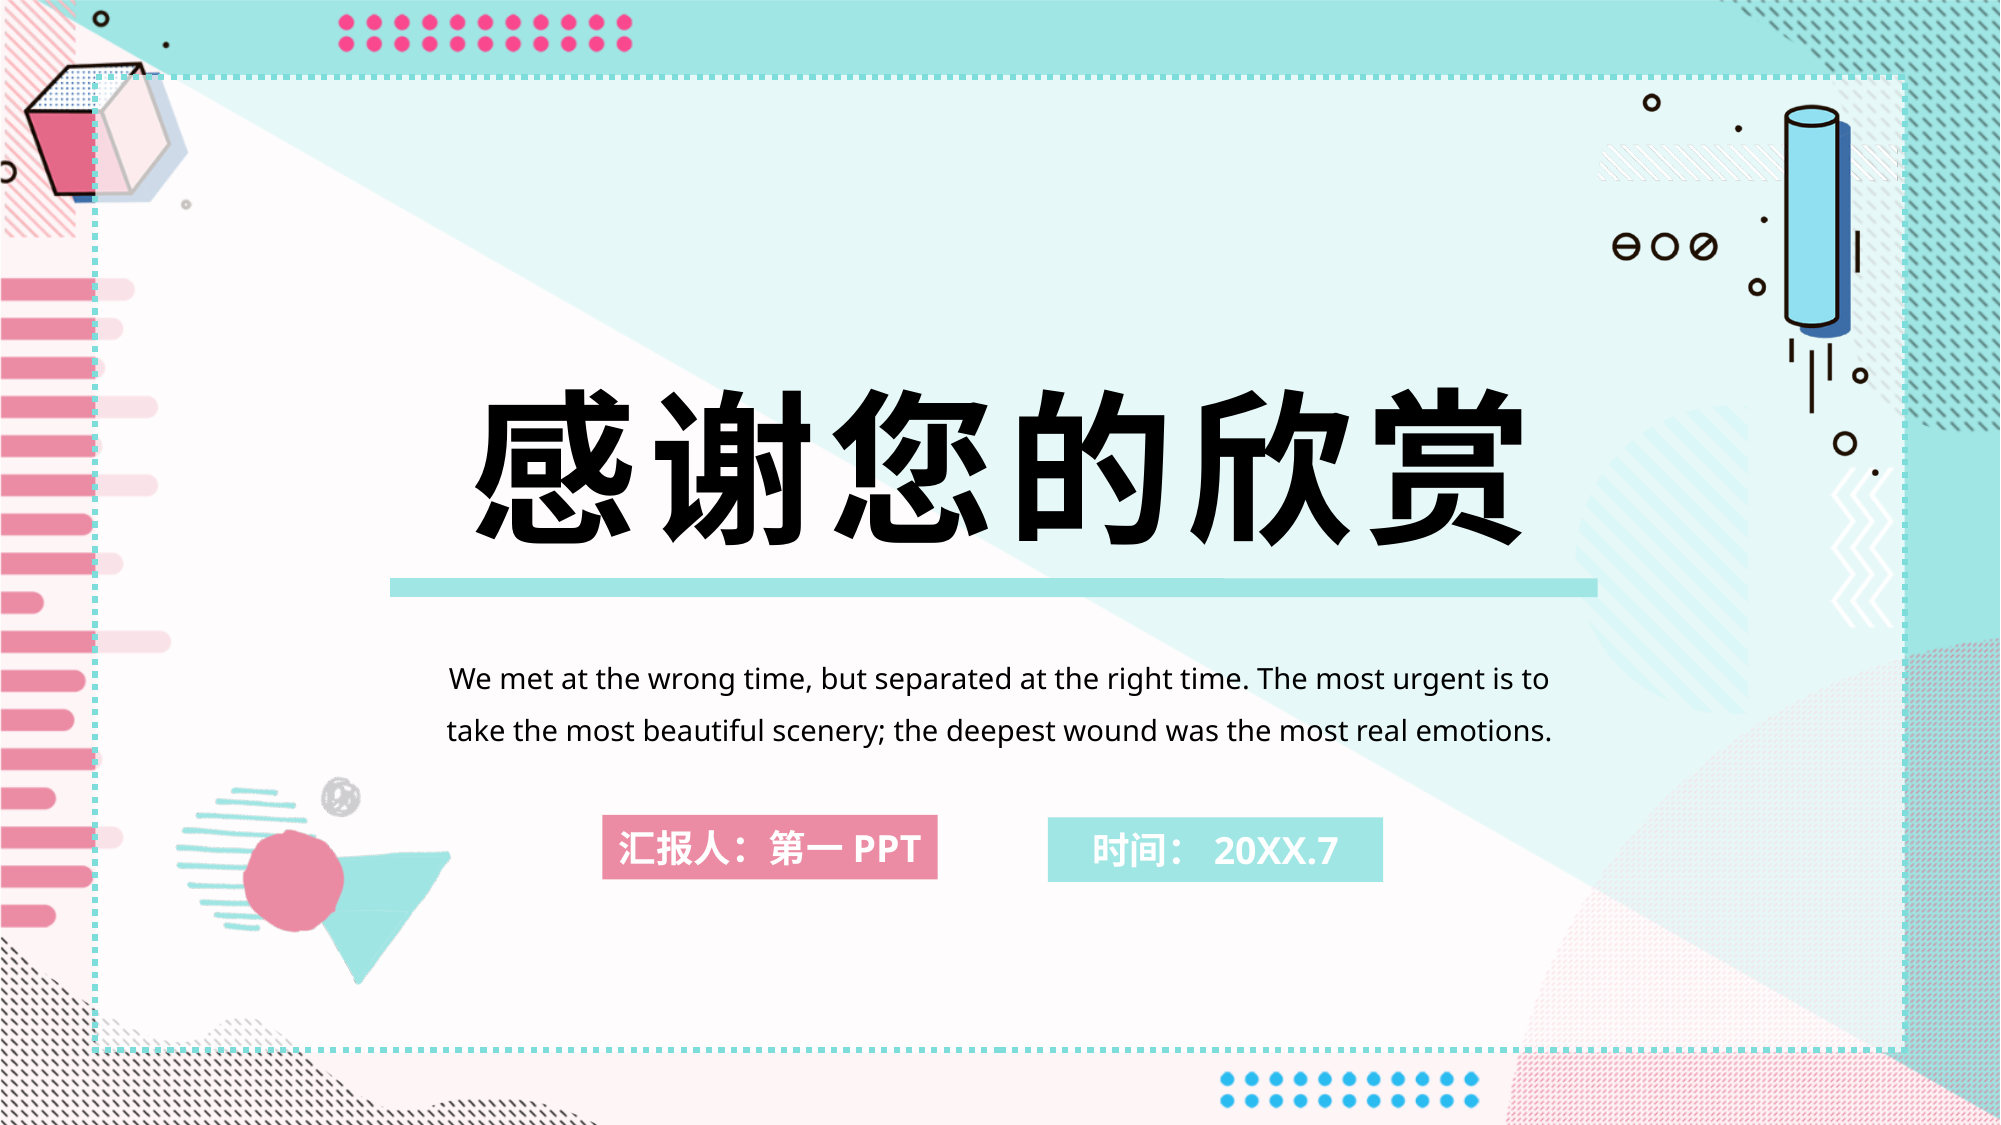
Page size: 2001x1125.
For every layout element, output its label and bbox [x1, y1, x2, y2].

text_box [95, 74, 1905, 1053]
picture [1597, 93, 1898, 476]
text_box [0, 0, 2000, 1125]
picture [203, 750, 437, 994]
